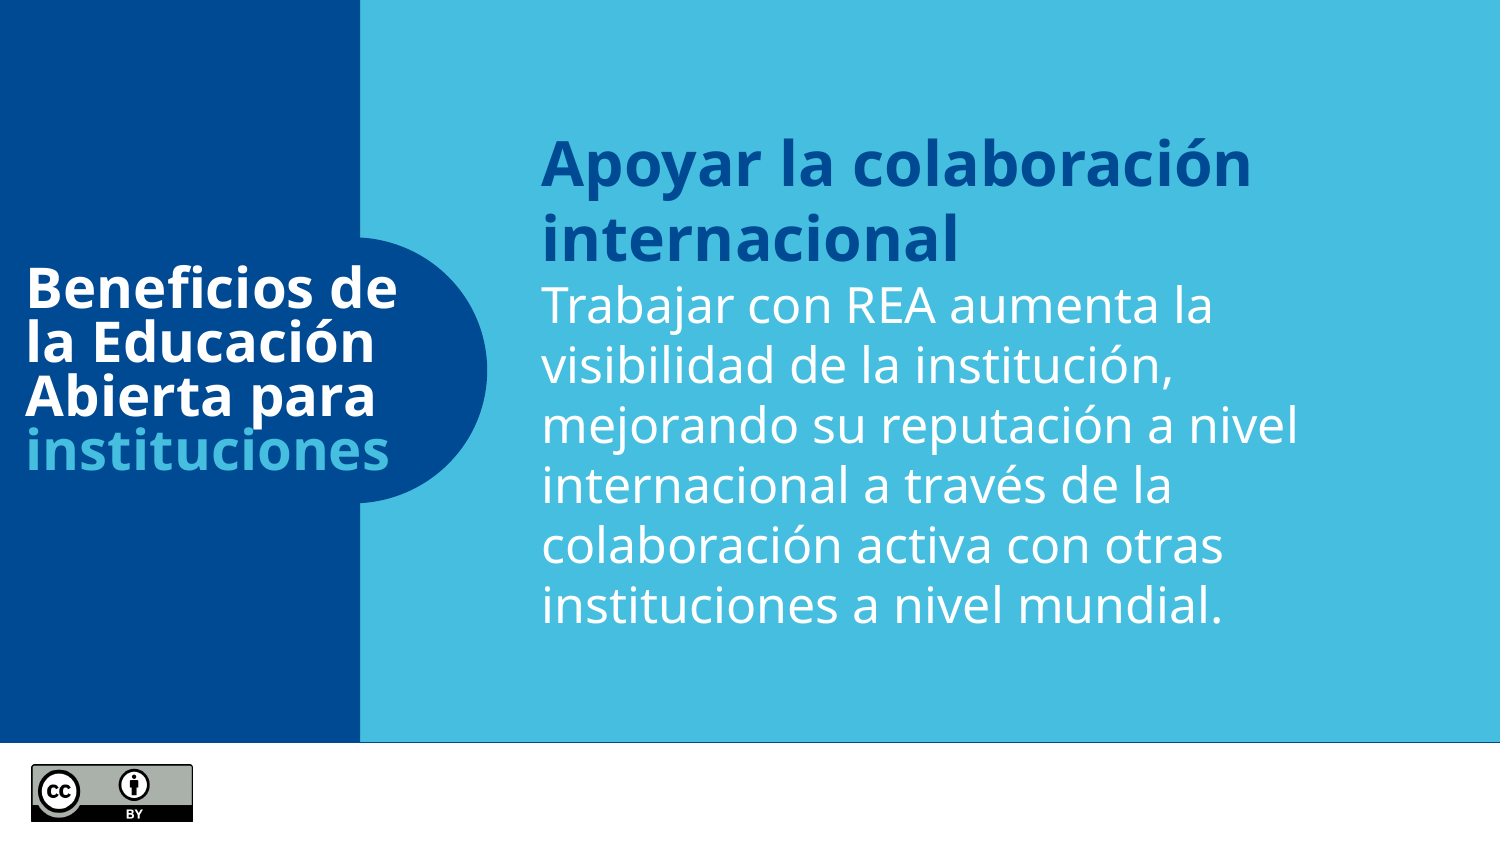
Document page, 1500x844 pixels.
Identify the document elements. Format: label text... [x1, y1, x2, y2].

text_box [425, 258, 488, 483]
text_box Apoyar la colaboración internacional Trabajar con REA aumenta la visibilidad de la institución, mejorando su reputación a nivel internacional a través de la colaboración activa con otras instituciones a nivel mundial. [526, 108, 1394, 649]
text_box [0, 0, 361, 742]
text_box [311, 497, 394, 504]
text_box Beneficios de la Educación Abierta para instituciones [10, 250, 425, 497]
text_box [295, 237, 410, 250]
text_box [0, 750, 1500, 844]
picture [31, 764, 193, 822]
